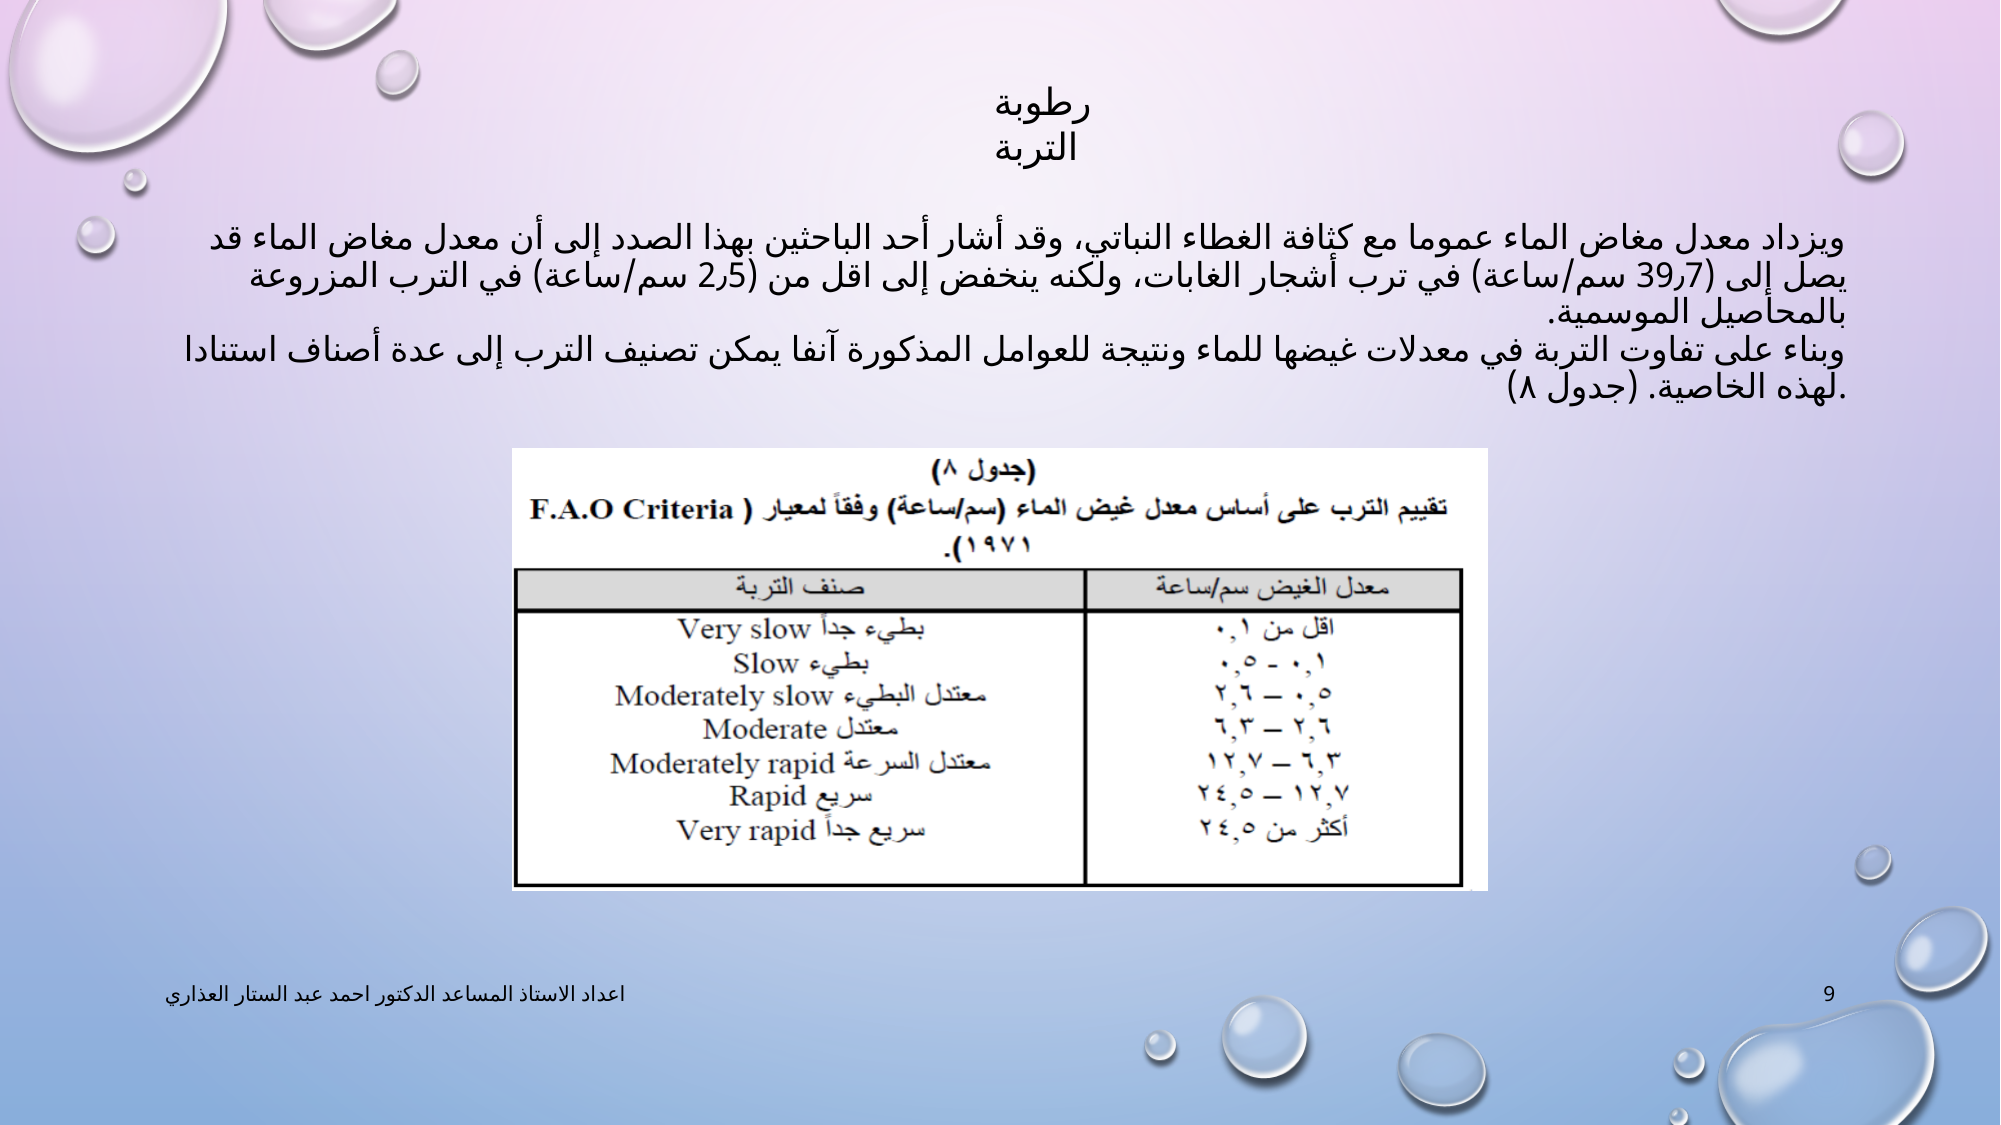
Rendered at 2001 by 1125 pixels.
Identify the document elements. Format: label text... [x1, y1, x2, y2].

text_box رطوبة التربة [979, 70, 1183, 176]
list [512, 447, 1488, 891]
picture [0, 0, 2000, 1125]
footer اعداد الاستاذ المساعد الدكتور احمد عبد الستار العذاري [149, 965, 1245, 1025]
title ويزداد معدل مغاض الماء عموما مع كثافة الغطاء النباتي، وقد أشار أحد الباحثين بهذا الصدد إلى أن معدل مغاض الماء قد يصل إلى (39٫7 سم/ساعة) في ترب أشجار الغابات، ولكنه ينخفض إلى اقل من (2٫5 سم/ساعة) في الترب المزروعة بالمحاصيل الموسمية. وبناء على تفاوت التربة في معدلات غيضها للماء ونتيجة للعوامل المذكورة آنفا يمكن تصنيف الترب إلى عدة أصناف استنادا لهذه الخاصية. (جدول ۸). [137, 211, 1863, 445]
slide_number 9 [1724, 965, 1851, 1025]
